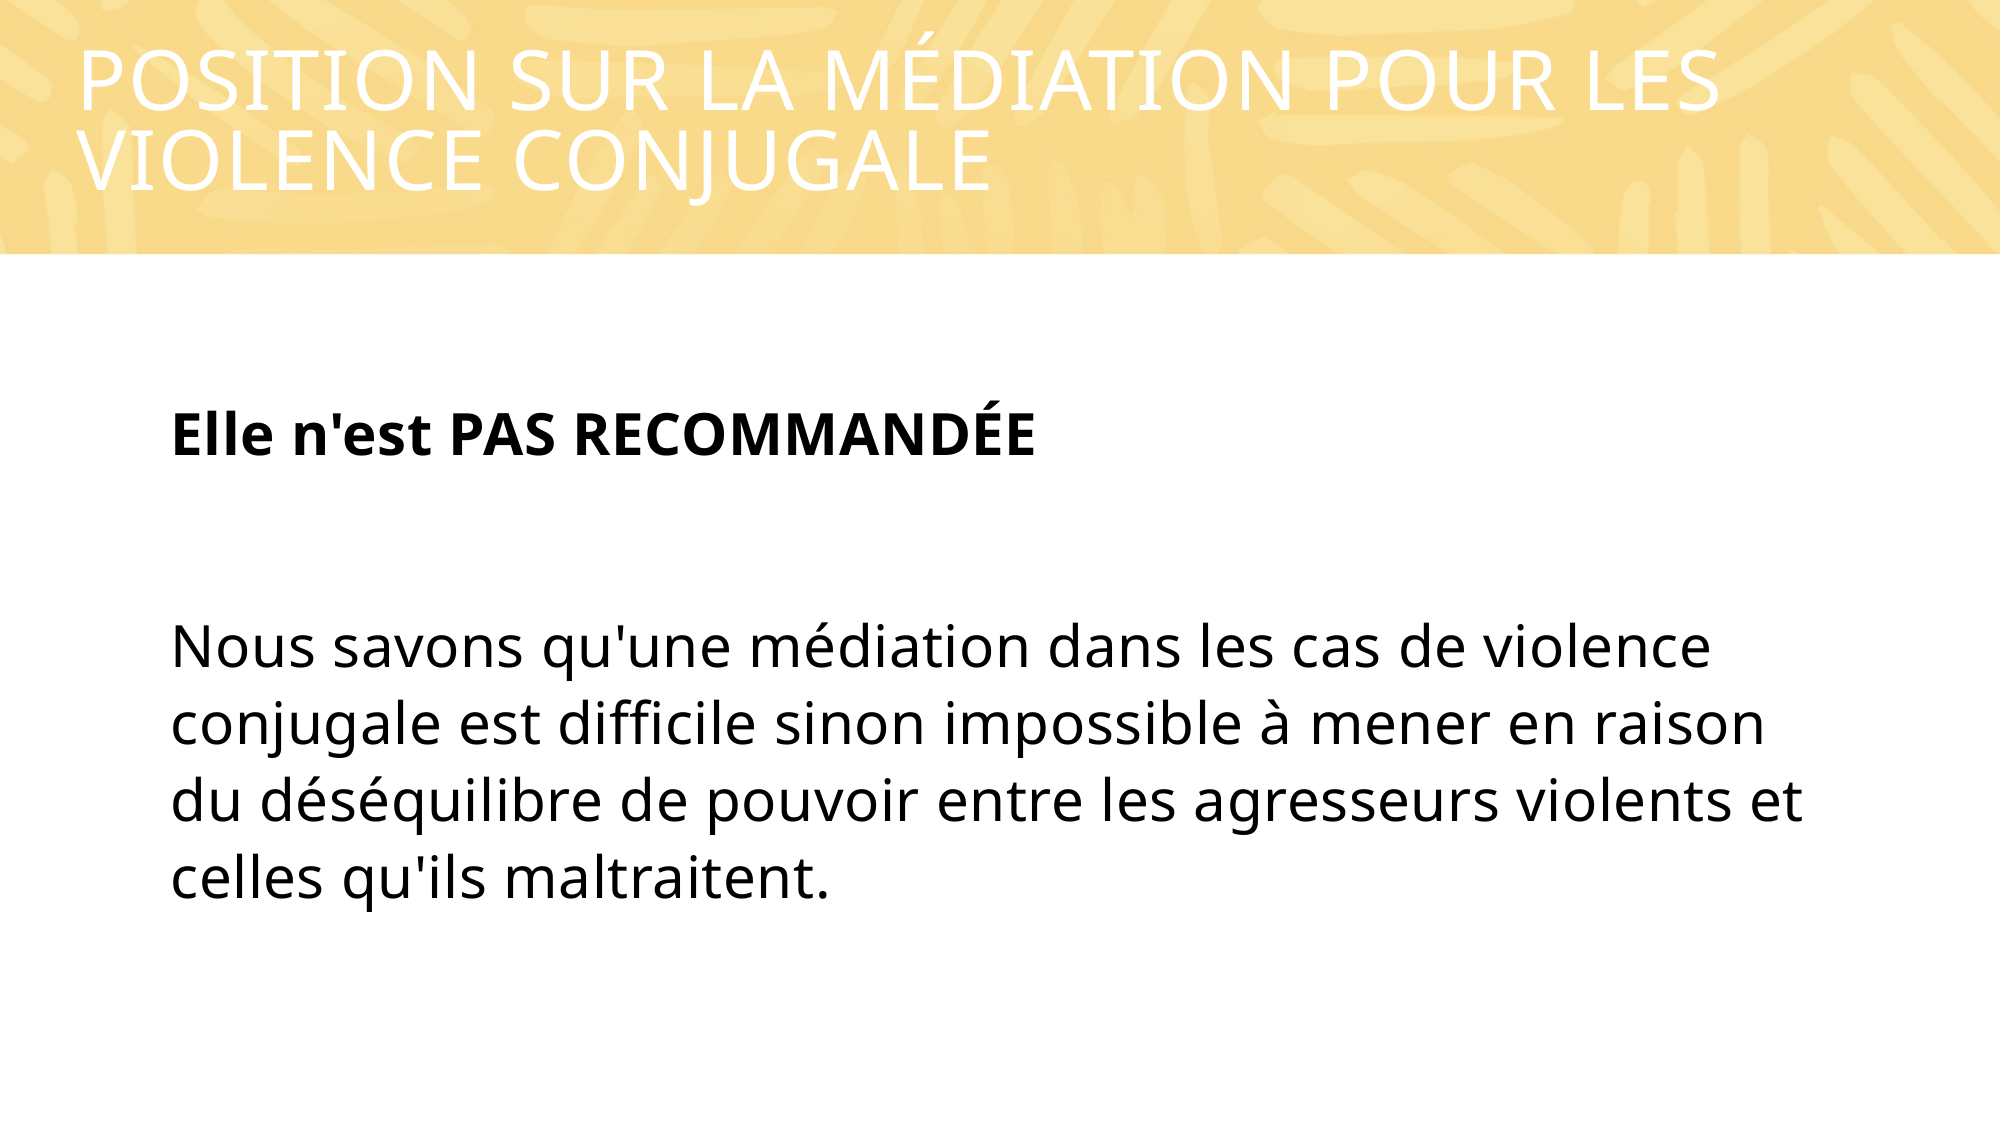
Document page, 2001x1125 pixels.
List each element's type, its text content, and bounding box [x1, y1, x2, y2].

picture [0, 0, 2000, 1125]
title Position sur la médiation POUR les violence conjugale [61, 33, 1938, 220]
list Elle n'est PAS RECOMMANDÉE Nous savons qu'une médiation dans les cas de violence conjugale est difficile sinon impossible à mener en raison du déséquilibre de pouvoir entre les agresseurs violents et celles qu'ils maltraitent. [147, 382, 1840, 960]
